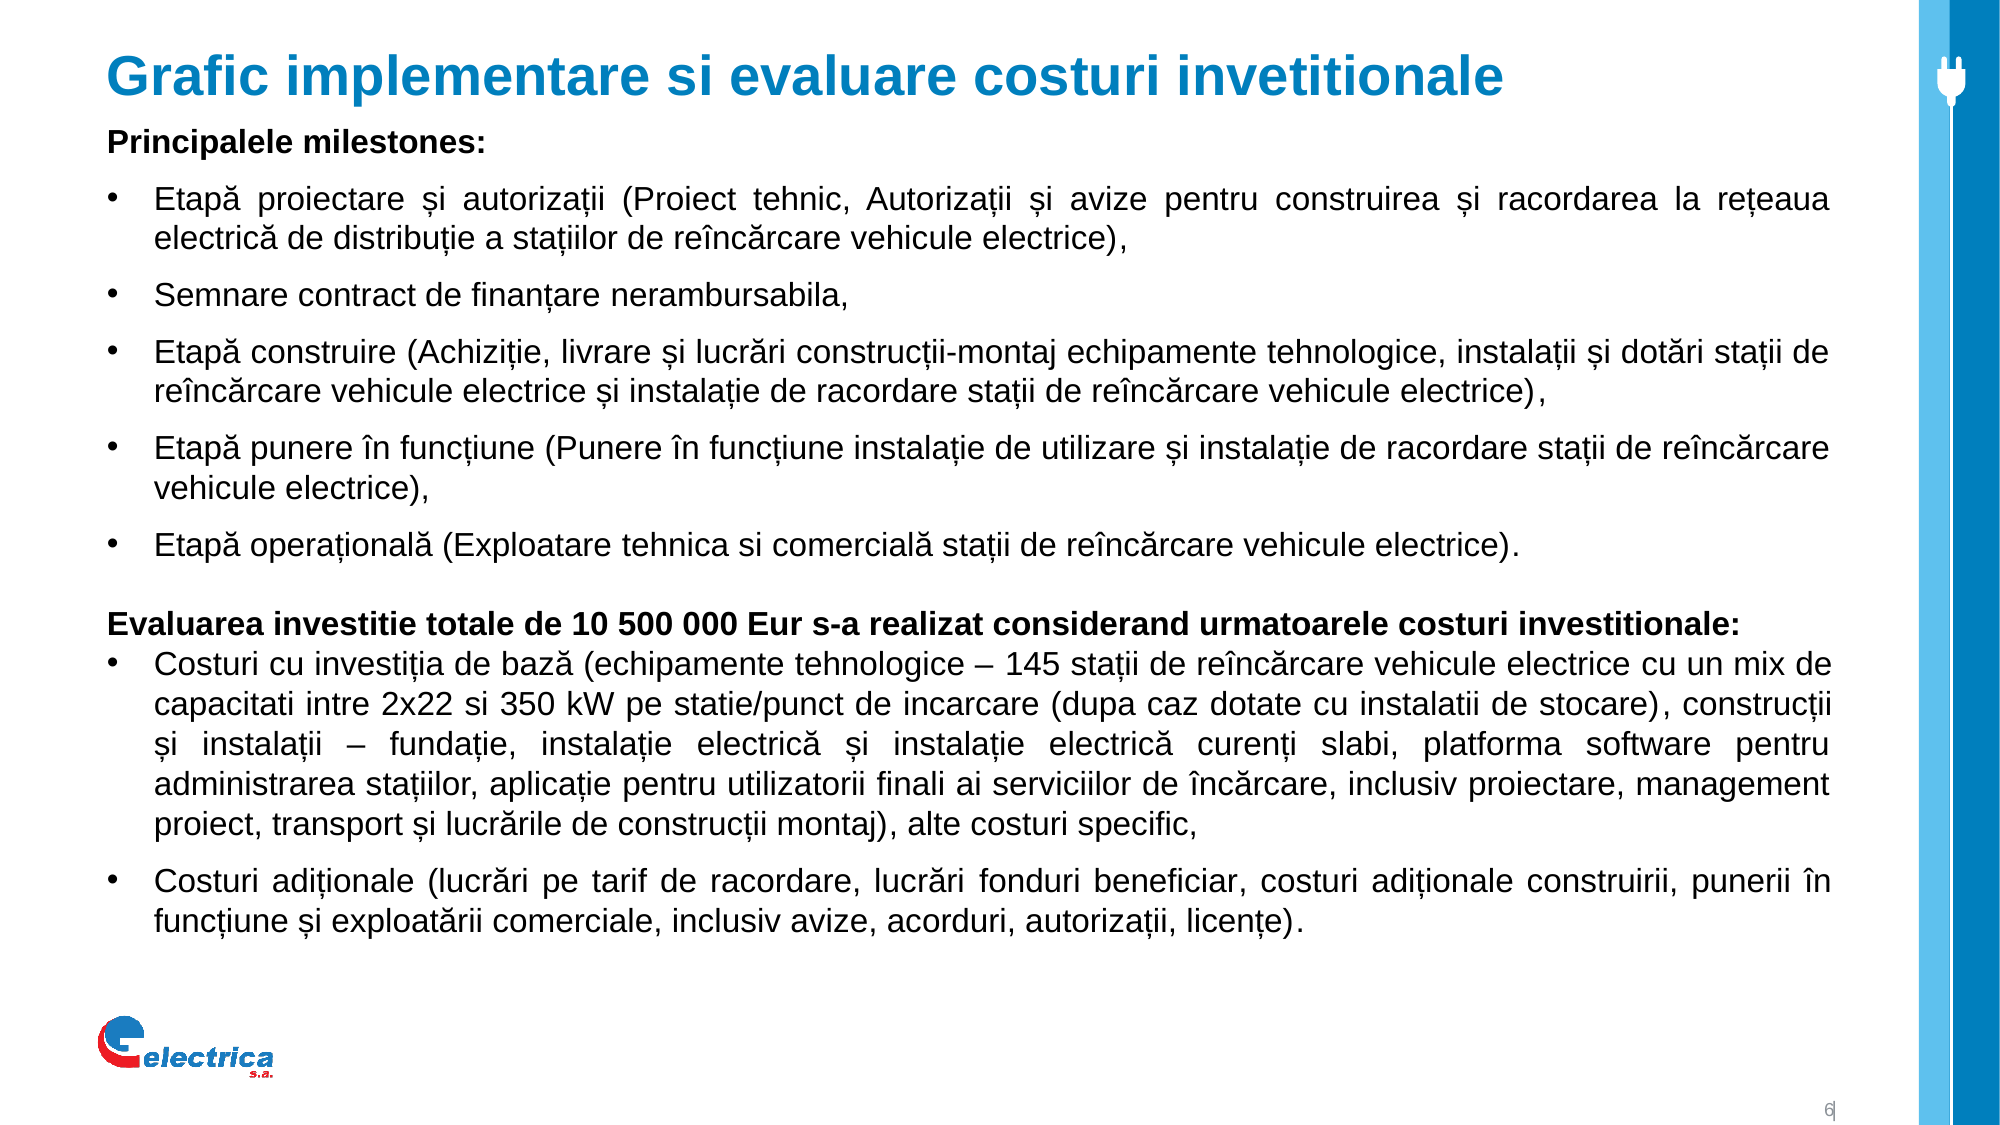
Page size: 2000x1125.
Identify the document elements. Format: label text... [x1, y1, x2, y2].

list Principalele milestones: Etapă proiectare și autorizații (Proiect tehnic, Autorizații și avize pentru construirea și racordarea la rețeaua electrică de distribuție a stațiilor de reîncărcare vehicule electrice), Semnare contract de finanțare nerambursabila, Etapă construire (Achiziție, livrare și lucrări construcții-montaj echipamente tehnologice, instalații și dotări stații de reîncărcare vehicule electrice și instalație de racordare stații de reîncărcare vehicule electrice), Etapă punere în funcțiune (Punere în funcțiune instalație de utilizare și instalație de racordare stații de reîncărcare vehicule electrice), Etapă operațională (Exploatare tehnica si comercială stații de reîncărcare vehicule electrice). Evaluarea investitie totale de 10 500 000 Eur s-a realizat considerand urmatoarele costuri investitionale: Costuri cu investiția de bază (echipamente tehnologice – 145 stații de reîncărcare vehicule electrice cu un mix de capacitati intre 2x22 si 350 kW pe statie/punct de incarcare (dupa caz dotate cu instalatii de stocare), construcții și instalații – fundație, instalație electrică și instalație electrică curenți slabi, platforma software pentru administrarea stațiilor, aplicație pentru utilizatorii finali ai serviciilor de încărcare, inclusiv proiectare, management proiect, transport și lucrările de construcții montaj), alte costuri specific, Costuri adiționale (lucrări pe tarif de racordare, lucrări fonduri beneficiar, costuri adiționale construirii, punerii în funcțiune și exploatării comerciale, inclusiv avize, acorduri, autorizații, licențe). [106, 117, 1833, 949]
picture [97, 1015, 273, 1078]
title Grafic implementare si evaluare costuri invetitionale [106, 46, 1820, 117]
